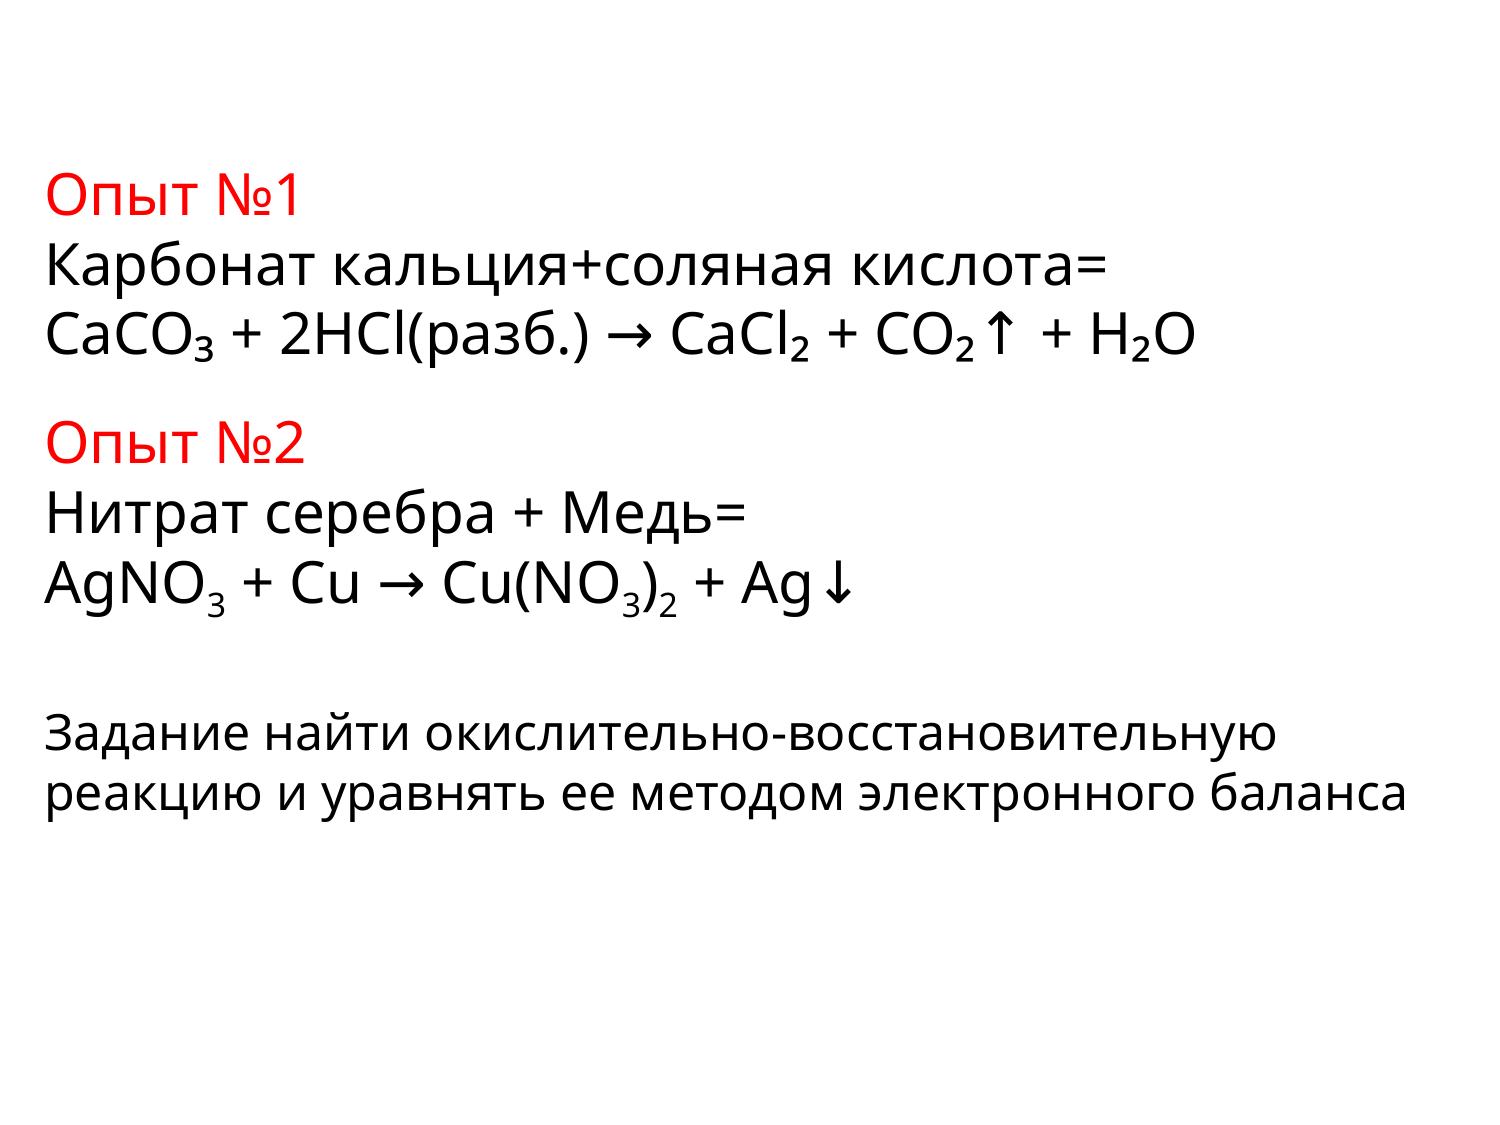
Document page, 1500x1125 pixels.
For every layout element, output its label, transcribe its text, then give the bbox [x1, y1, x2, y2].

text_box Опыт №2 Нитрат серебра + Медь= AgNO3 + Cu → Cu(NO3)2 + Ag↓ [29, 397, 1282, 692]
text_box Задание найти окислительно-восстановительную реакцию и уравнять ее методом электронного баланса [29, 692, 1436, 828]
text_box Опыт №1 Карбонат кальция+соляная кислота= CaCO₃ + 2HCl(разб.) → CaCl₂ + CO₂↑ + H₂O [29, 148, 1424, 375]
